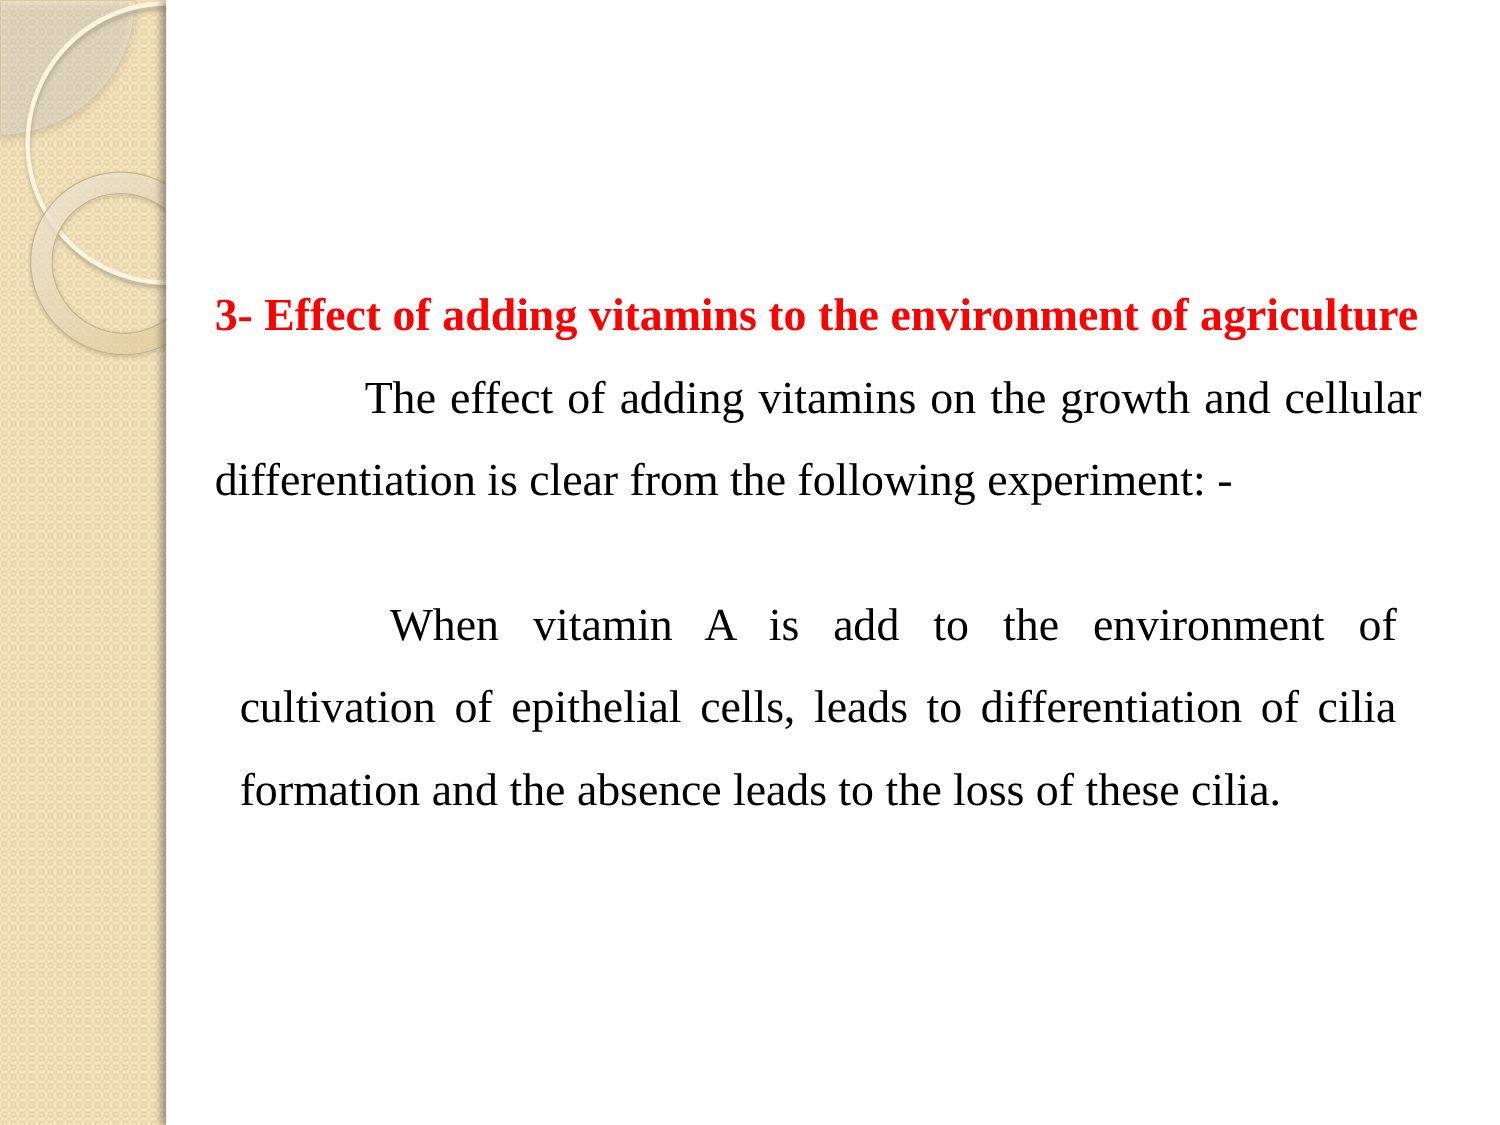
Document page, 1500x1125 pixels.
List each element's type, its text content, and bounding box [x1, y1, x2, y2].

text_box When vitamin A is add to the environment of cultivation of epithelial cells, leads to differentiation of cilia formation and the absence leads to the loss of these cilia. [224, 559, 1413, 822]
text_box 3- Effect of adding vitamins to the environment of agriculture The effect of adding vitamins on the growth and cellular differentiation is clear from the following experiment: - [200, 249, 1438, 512]
